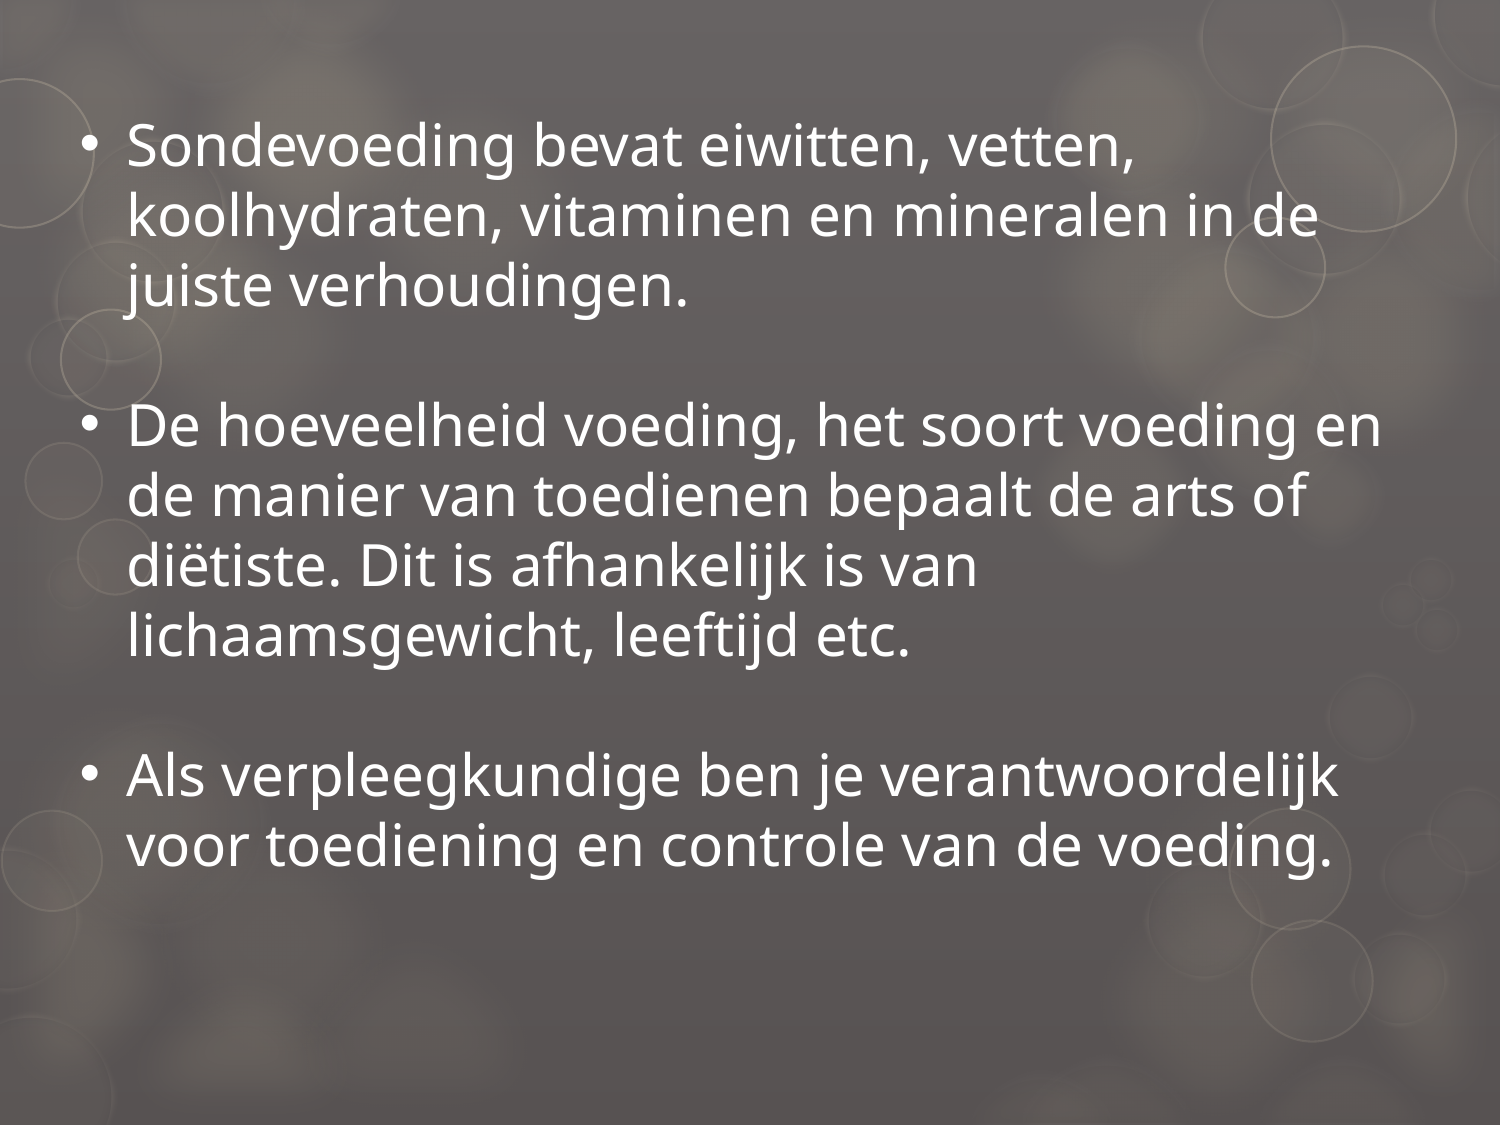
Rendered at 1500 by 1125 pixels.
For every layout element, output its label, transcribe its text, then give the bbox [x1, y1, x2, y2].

text_box Sondevoeding bevat eiwitten, vetten, koolhydraten, vitaminen en mineralen in de juiste verhoudingen. De hoeveelheid voeding, het soort voeding en de manier van toedienen bepaalt de arts of diëtiste. Dit is afhankelijk is van lichaamsgewicht, leeftijd etc. Als verpleegkundige ben je verantwoordelijk voor toediening en controle van de voeding. [64, 100, 1436, 886]
